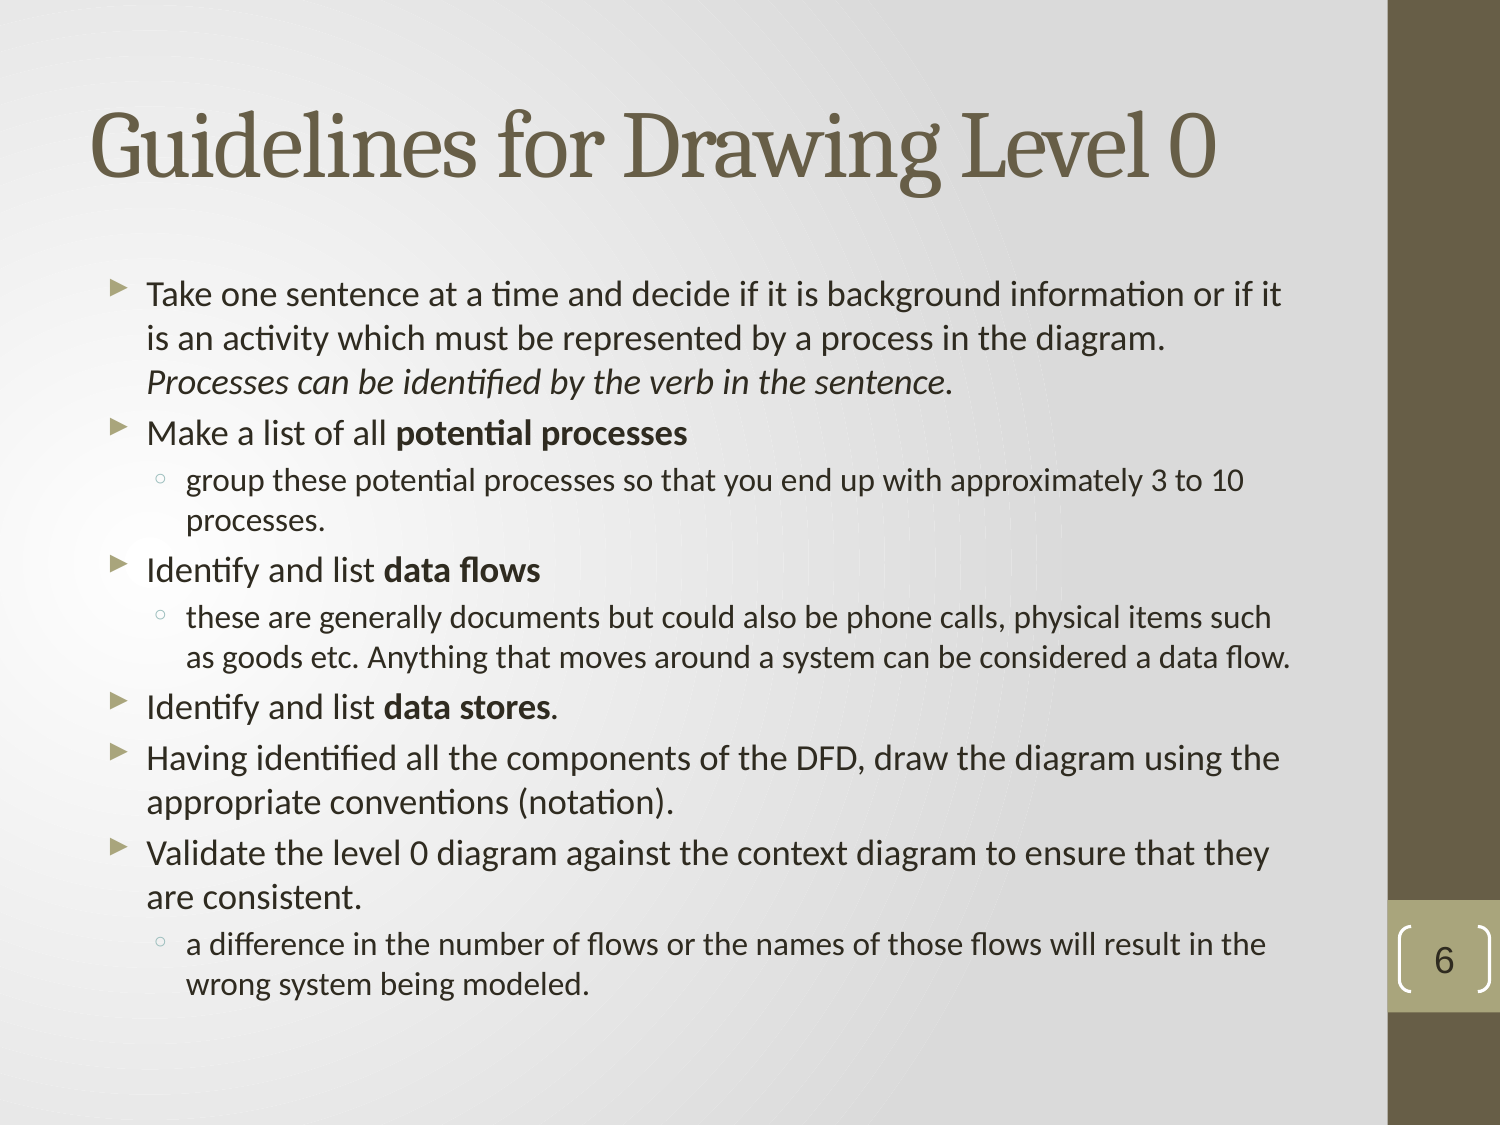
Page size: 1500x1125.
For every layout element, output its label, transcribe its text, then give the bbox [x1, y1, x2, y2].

slide_number 6 [1397, 924, 1492, 994]
list Take one sentence at a time and decide if it is background information or if it is an activity which must be represented by a process in the diagram. Processes can be identified by the verb in the sentence. Make a list of all potential processes group these potential processes so that you end up with approximately 3 to 10 processes. Identify and list data flows these are generally documents but could also be phone calls, physical items such as goods etc. Anything that moves around a system can be considered a data flow. Identify and list data stores. Having identified all the components of the DFD, draw the diagram using the appropriate conventions (notation). Validate the level 0 diagram against the context diagram to ensure that they are consistent. a difference in the number of flows or the names of those flows will result in the wrong system being modeled. [74, 262, 1326, 1051]
title Guidelines for Drawing Level 0 [75, 45, 1325, 233]
